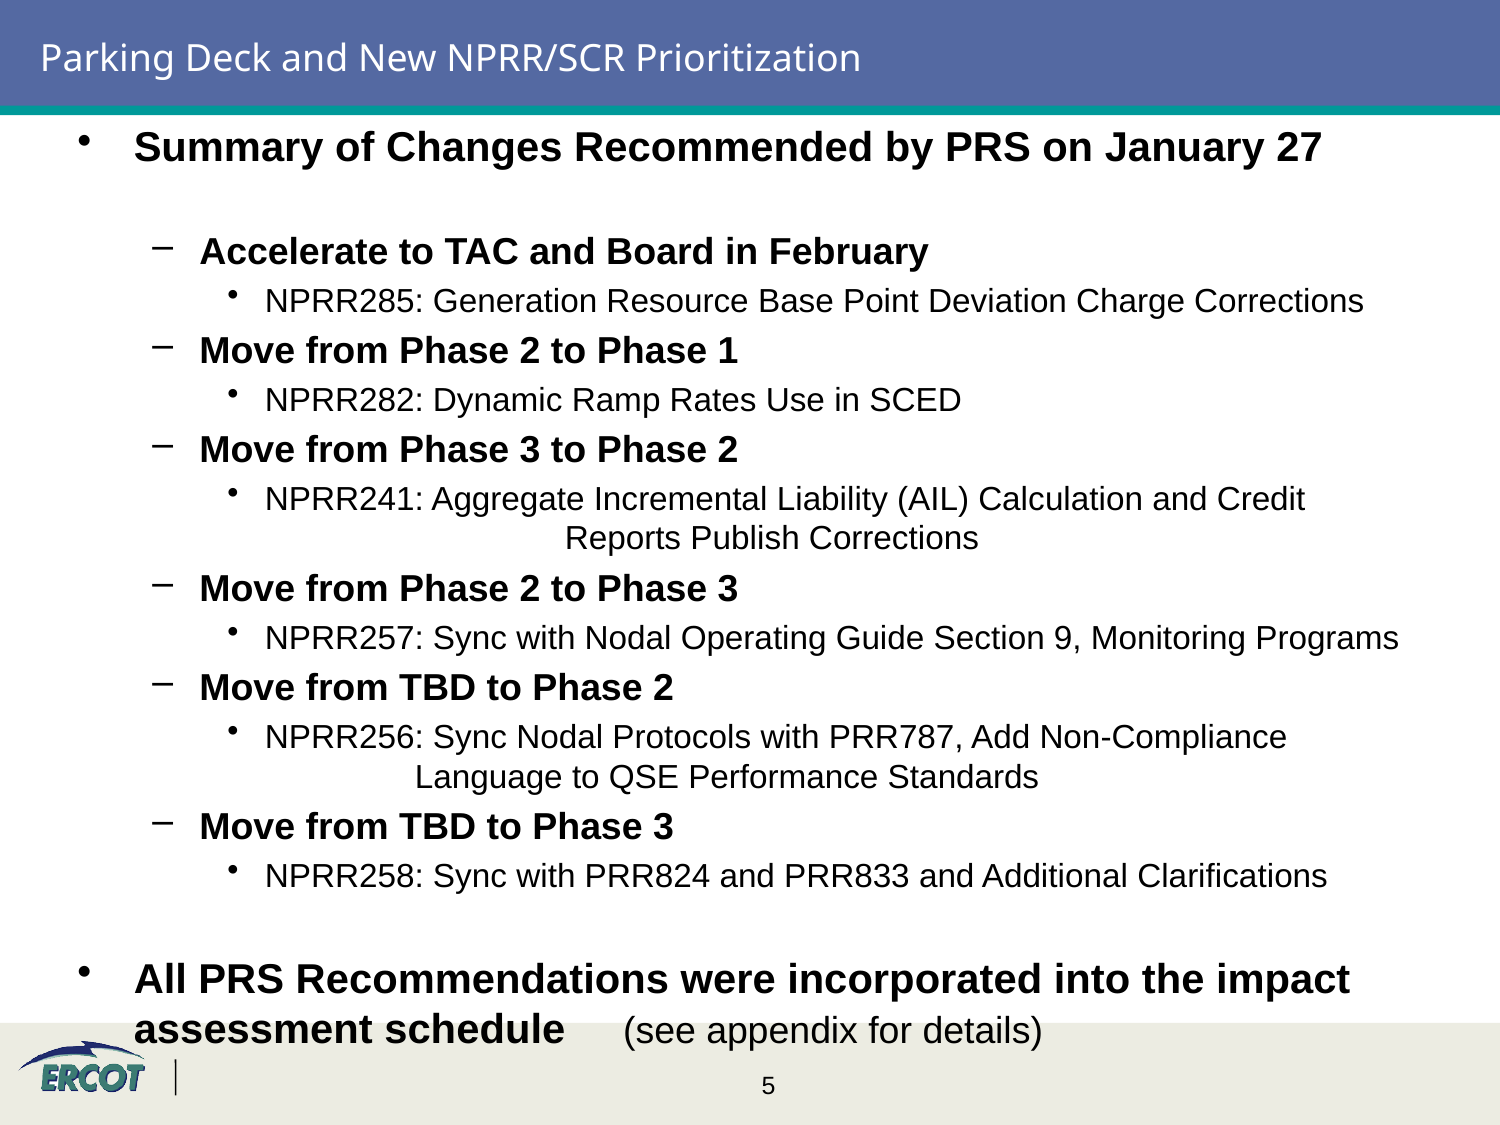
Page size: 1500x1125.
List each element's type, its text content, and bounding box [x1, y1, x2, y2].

list Summary of Changes Recommended by PRS on January 27 Accelerate to TAC and Board in February NPRR285: Generation Resource Base Point Deviation Charge Corrections Move from Phase 2 to Phase 1 NPRR282: Dynamic Ramp Rates Use in SCED Move from Phase 3 to Phase 2 NPRR241: Aggregate Incremental Liability (AIL) Calculation and Credit Reports Publish Corrections Move from Phase 2 to Phase 3 NPRR257: Sync with Nodal Operating Guide Section 9, Monitoring Programs Move from TBD to Phase 2 NPRR256: Sync Nodal Protocols with PRR787, Add Non-Compliance Language to QSE Performance Standards Move from TBD to Phase 3 NPRR258: Sync with PRR824 and PRR833 and Additional Clarifications All PRS Recommendations were incorporated into the impact assessment schedule (see appendix for details) [62, 112, 1438, 1026]
picture [10, 1031, 151, 1111]
title Parking Deck and New NPRR/SCR Prioritization [24, 0, 1451, 113]
